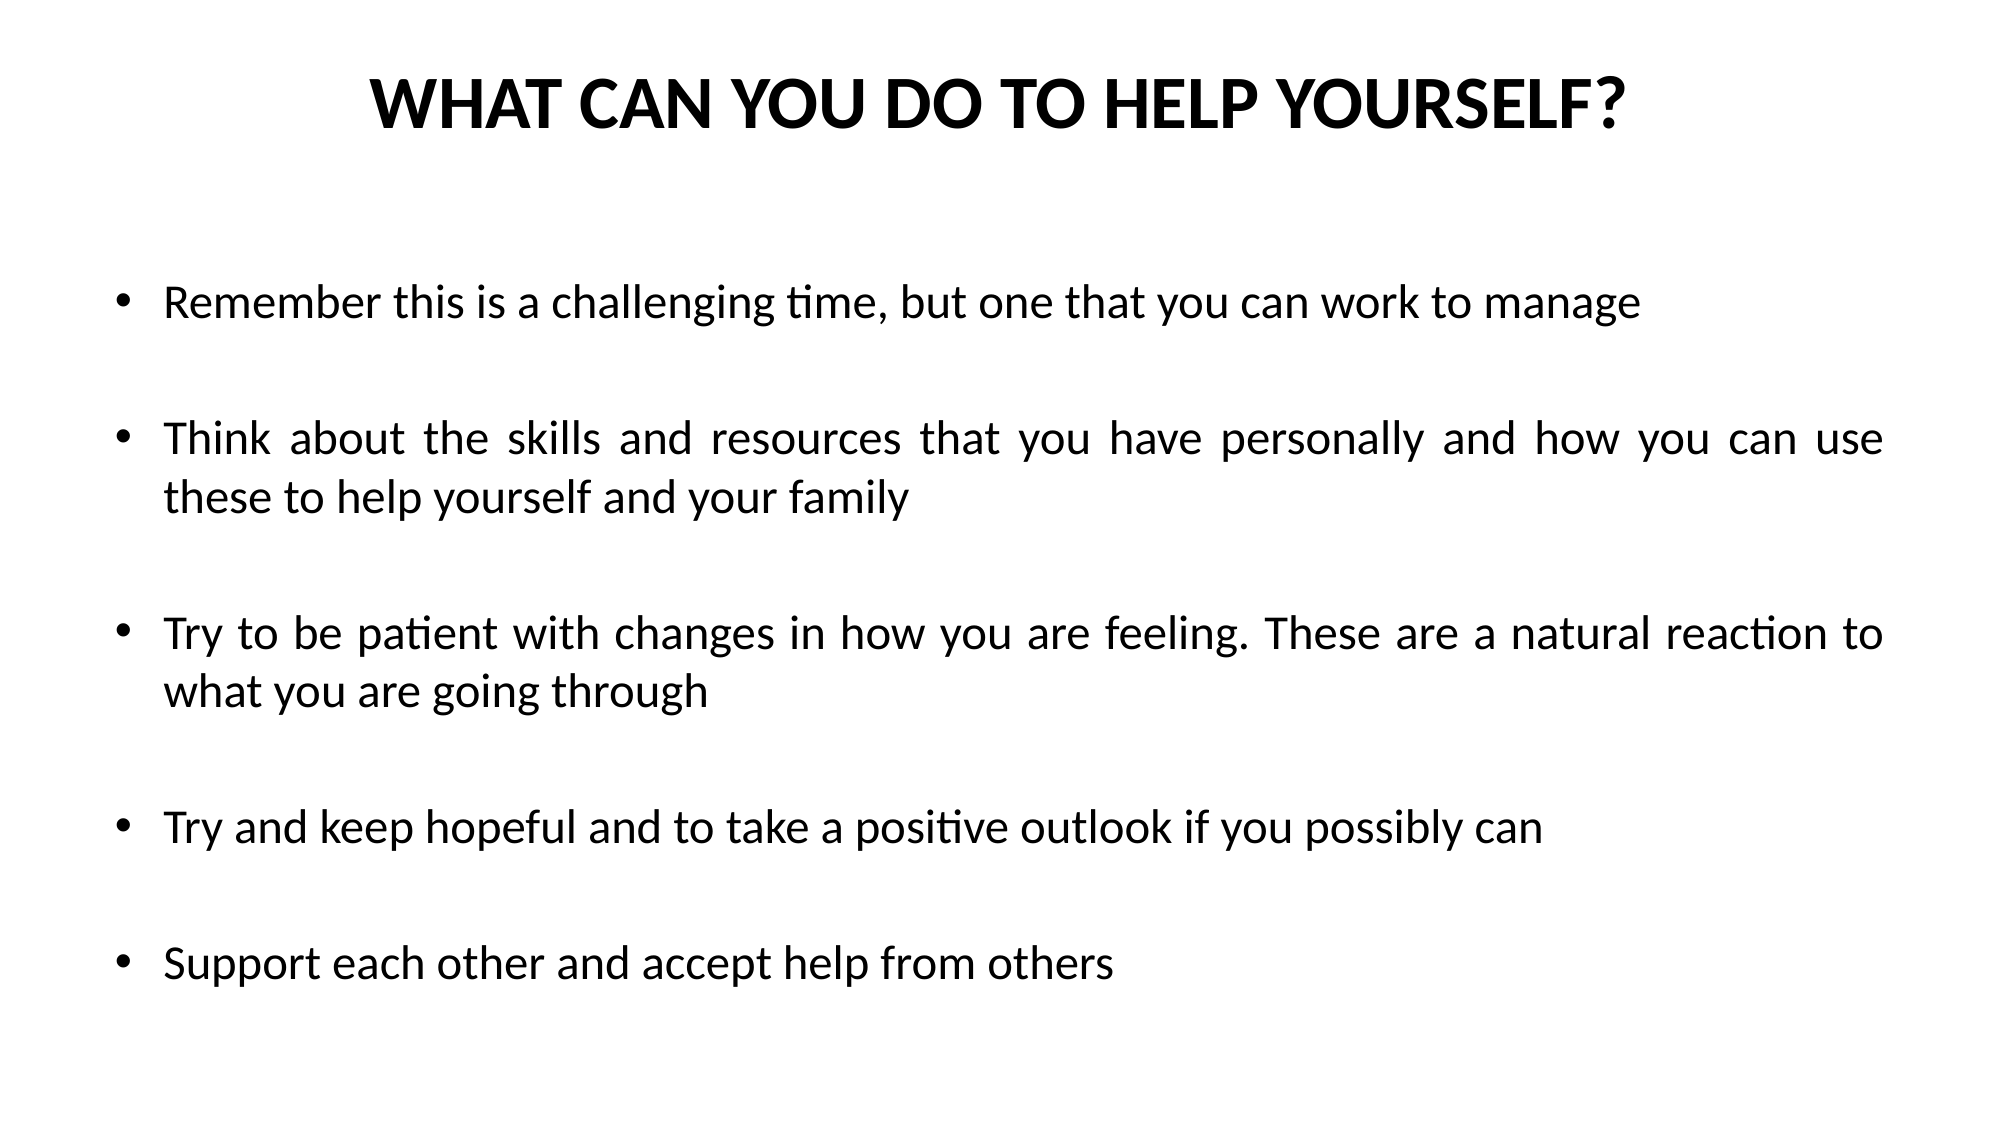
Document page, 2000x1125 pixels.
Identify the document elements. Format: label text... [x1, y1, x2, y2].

list Remember this is a challenging time, but one that you can work to manage Think about the skills and resources that you have personally and how you can use these to help yourself and your family Try to be patient with changes in how you are feeling. These are a natural reaction to what you are going through Try and keep hopeful and to take a positive outlook if you possibly can Support each other and accept help from others [99, 262, 1900, 1005]
title What can you do to help yourself? [99, 45, 1900, 233]
